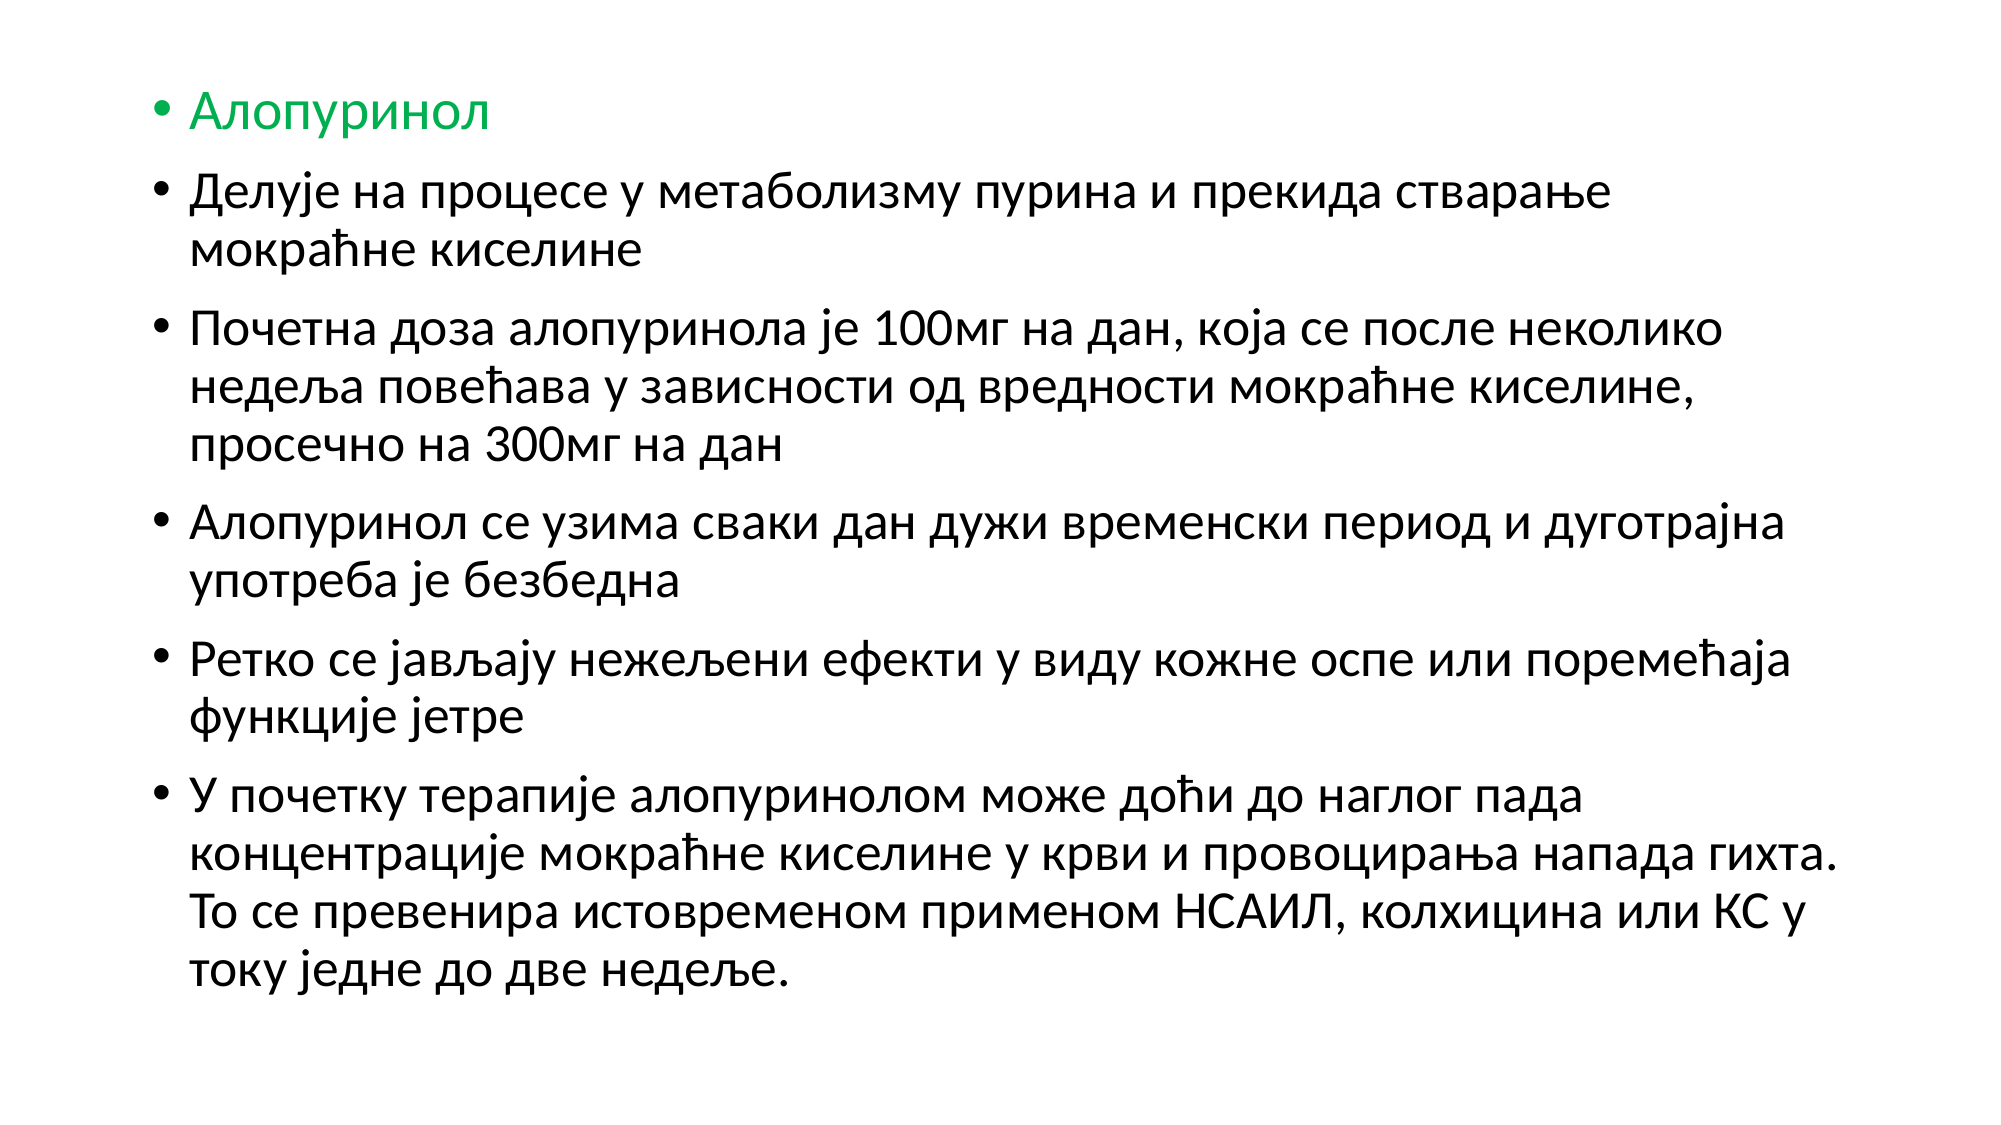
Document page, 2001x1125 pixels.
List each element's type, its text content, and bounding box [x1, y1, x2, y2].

list Алопуринол Делује на процесе у метаболизму пурина и прекида стварање мокраћне киселине Почетна доза алопуринола је 100мг на дан, која се после неколико недеља повећава у зависности од вредности мокраћне киселине, просечно на 300мг на дан Алопуринол се узима сваки дан дужи временски период и дуготрајна употреба је безбедна Ретко се јављају нежељени ефекти у виду кожне оспе или поремећаја функције јетре У почетку терапије алопуринолом може доћи до наглог пада концентрације мокраћне киселине у крви и провоцирања напада гихта. То се превенира истовременом применом НСАИЛ, колхицина или КС у току једне до две недеље. [137, 72, 1863, 1014]
